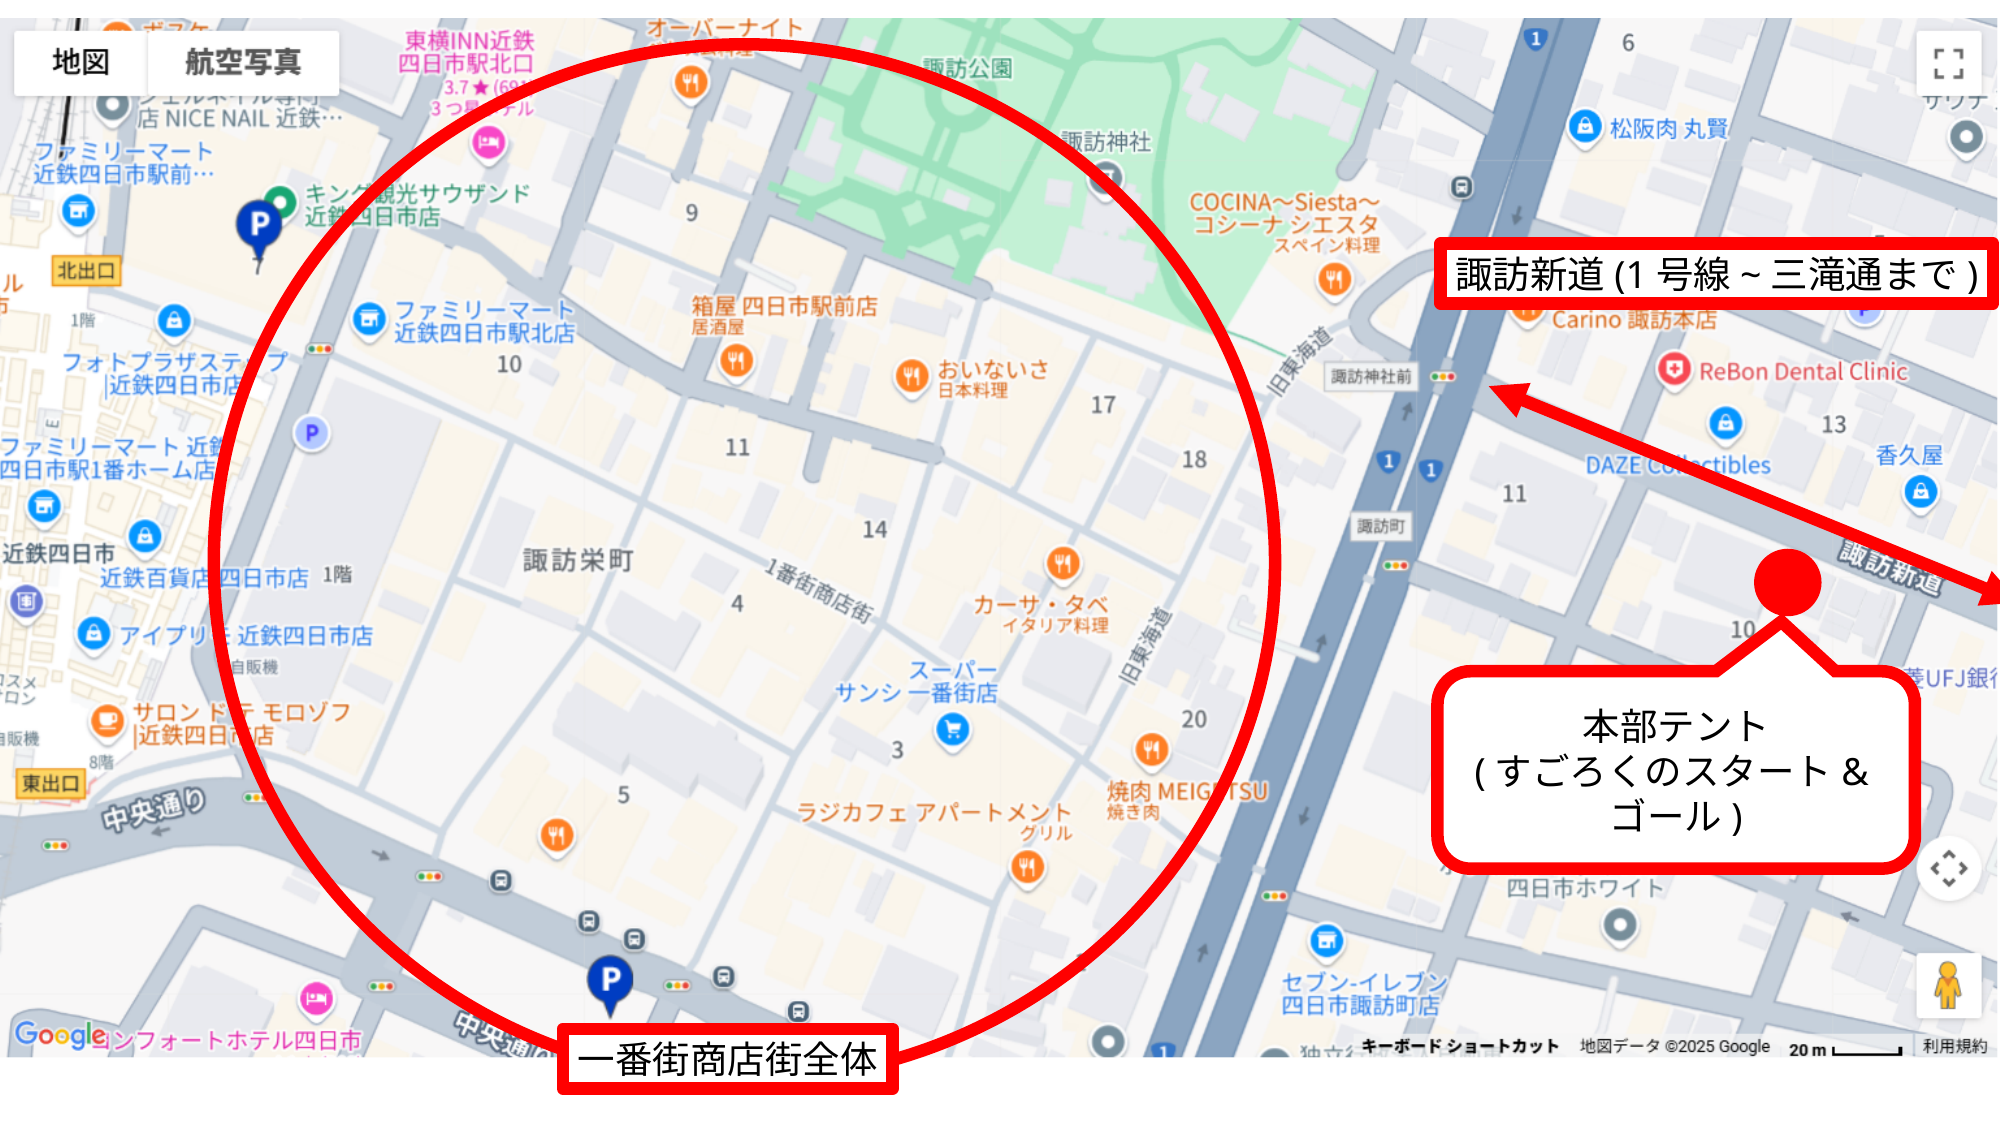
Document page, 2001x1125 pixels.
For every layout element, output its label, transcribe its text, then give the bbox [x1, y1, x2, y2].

picture [0, 18, 2000, 1060]
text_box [1488, 385, 2000, 603]
text_box 一番街商店街全体 [562, 1060, 893, 1089]
